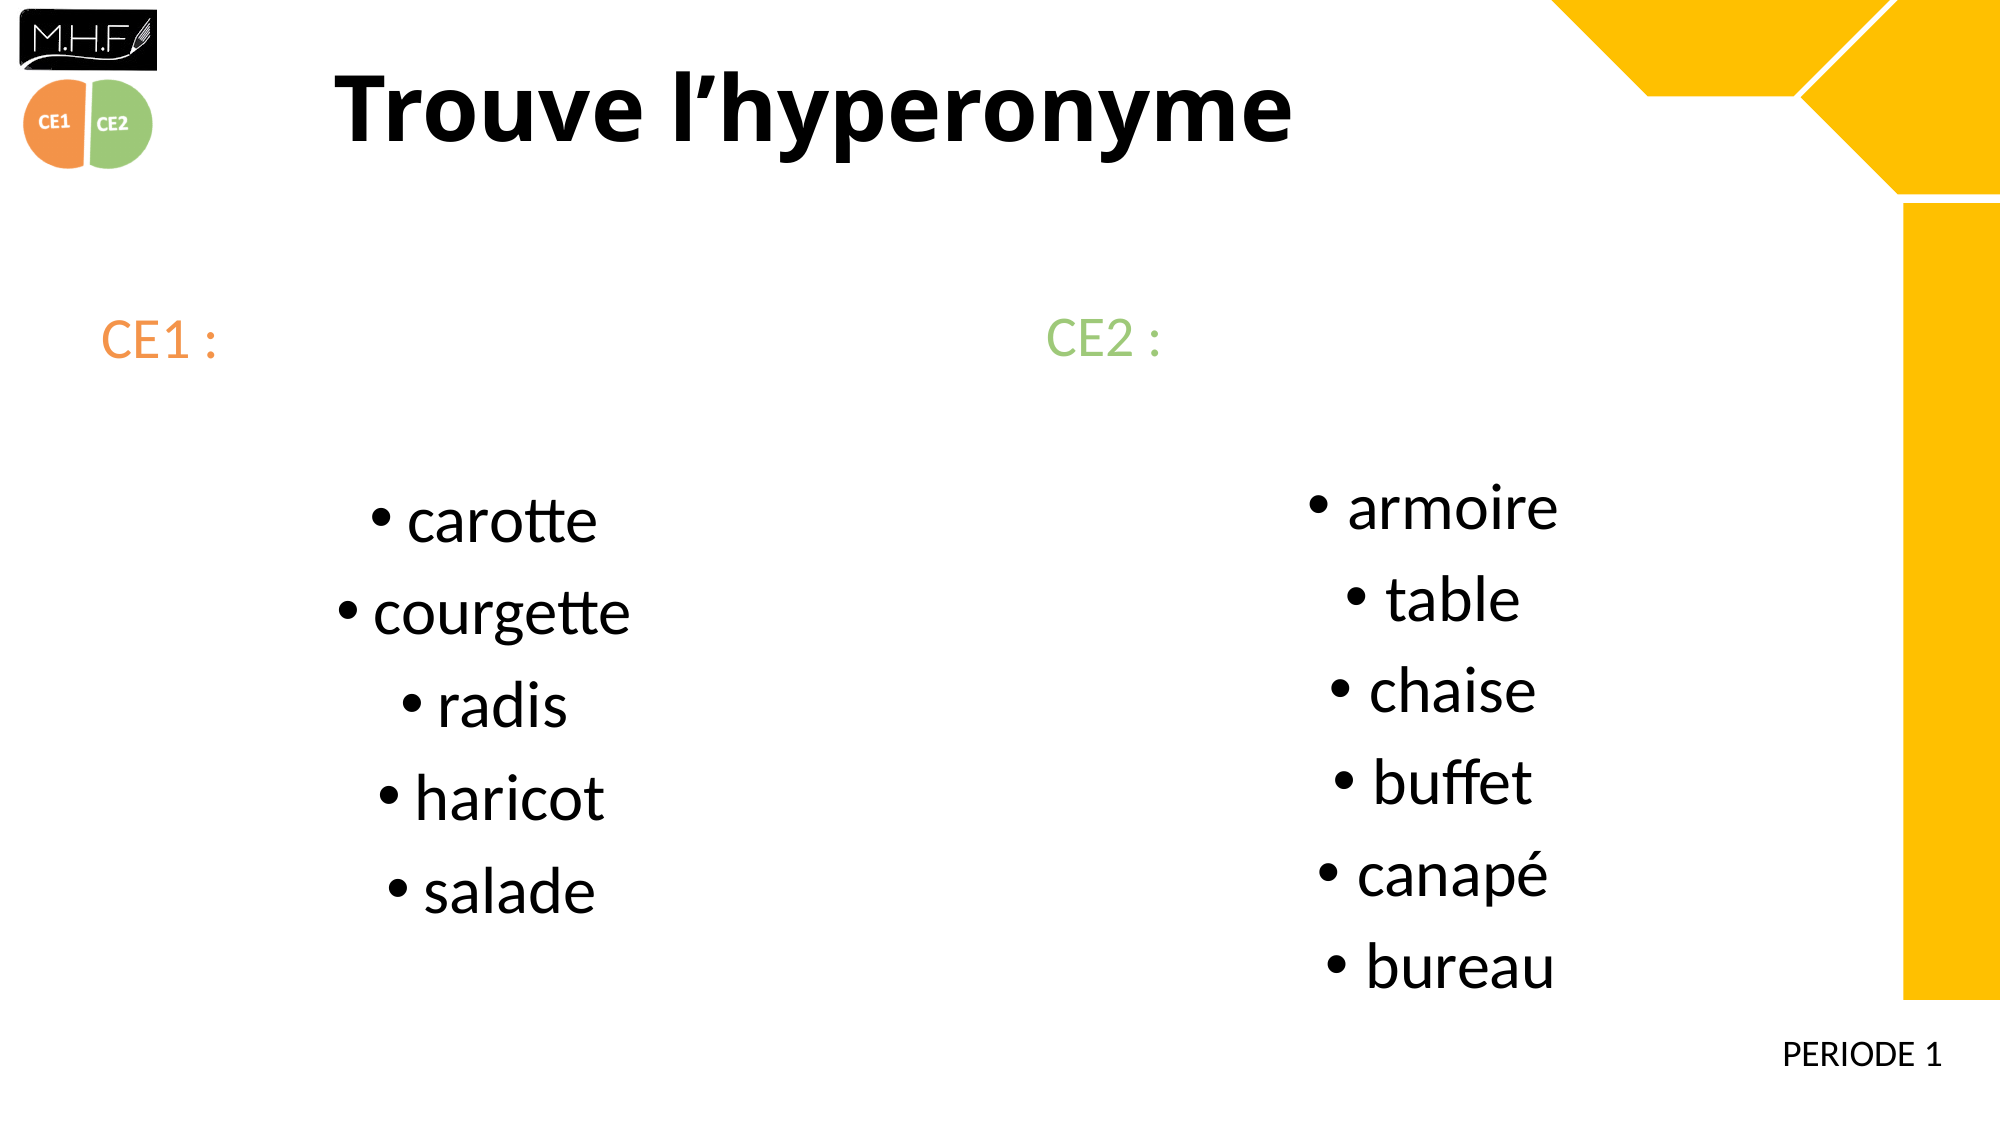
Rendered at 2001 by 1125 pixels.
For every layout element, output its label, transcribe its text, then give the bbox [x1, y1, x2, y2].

text_box [1799, 0, 2000, 196]
title Trouve l’hyperonyme [318, 3, 1865, 221]
text_box PERIODE 1 [1362, 1021, 1967, 1082]
text_box [1902, 202, 2000, 1001]
picture [1, 7, 177, 207]
text_box [1549, 0, 1892, 98]
list CE1 : carotte courgette radis haricot salade [86, 300, 897, 1015]
text_box CE2 : armoire table chaise buffet canapé bureau [1031, 299, 1853, 1014]
